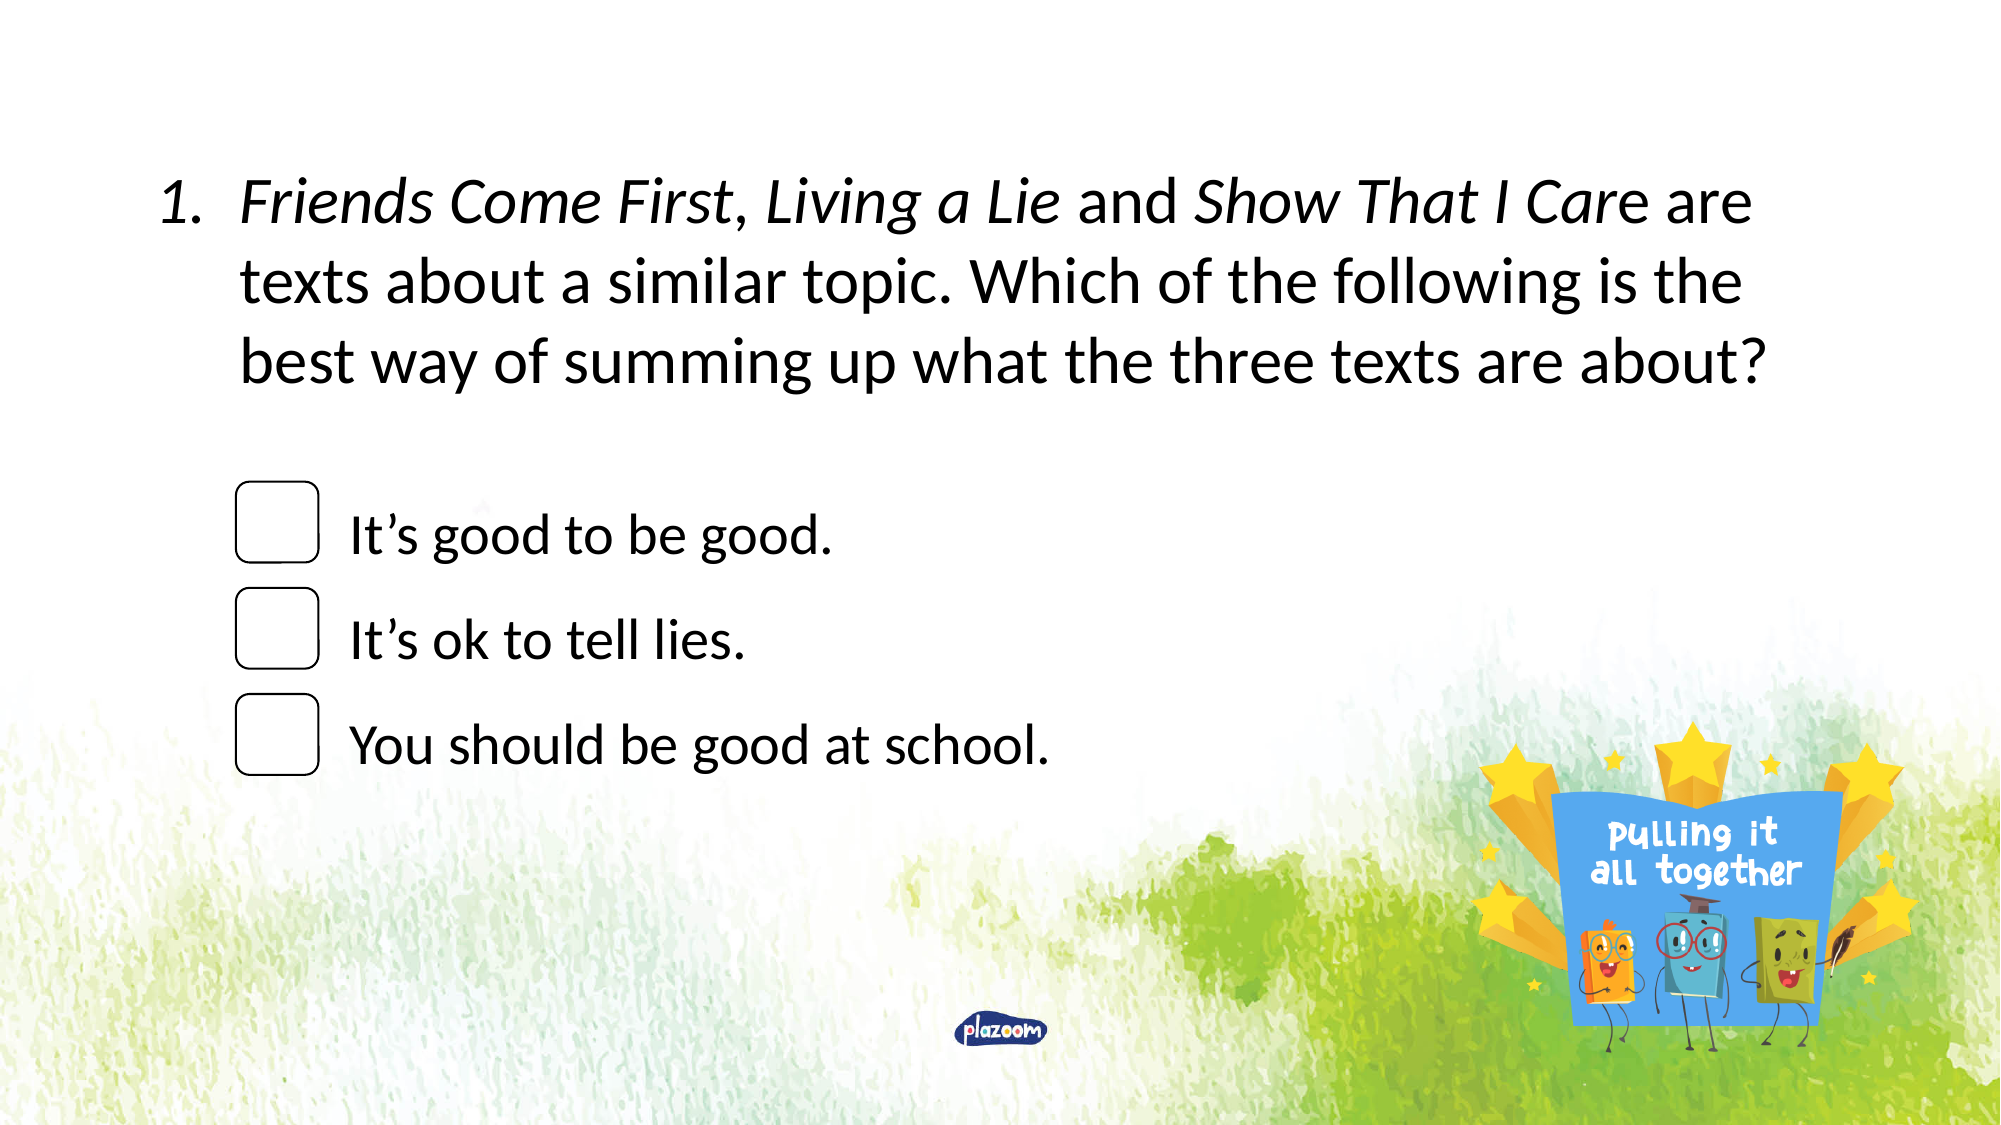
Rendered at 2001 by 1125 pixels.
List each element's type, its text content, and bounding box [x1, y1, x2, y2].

picture [0, 0, 2000, 1125]
text_box Friends Come First, Living a Lie and Show That I Care are texts about a similar topic. Which of the following is the best way of summing up what the three texts are about? [140, 149, 1860, 405]
text_box It’s good to be good. It’s ok to tell lies. You should be good at school. [334, 454, 1335, 784]
text_box [234, 692, 320, 776]
text_box [234, 480, 320, 564]
text_box [234, 586, 320, 670]
